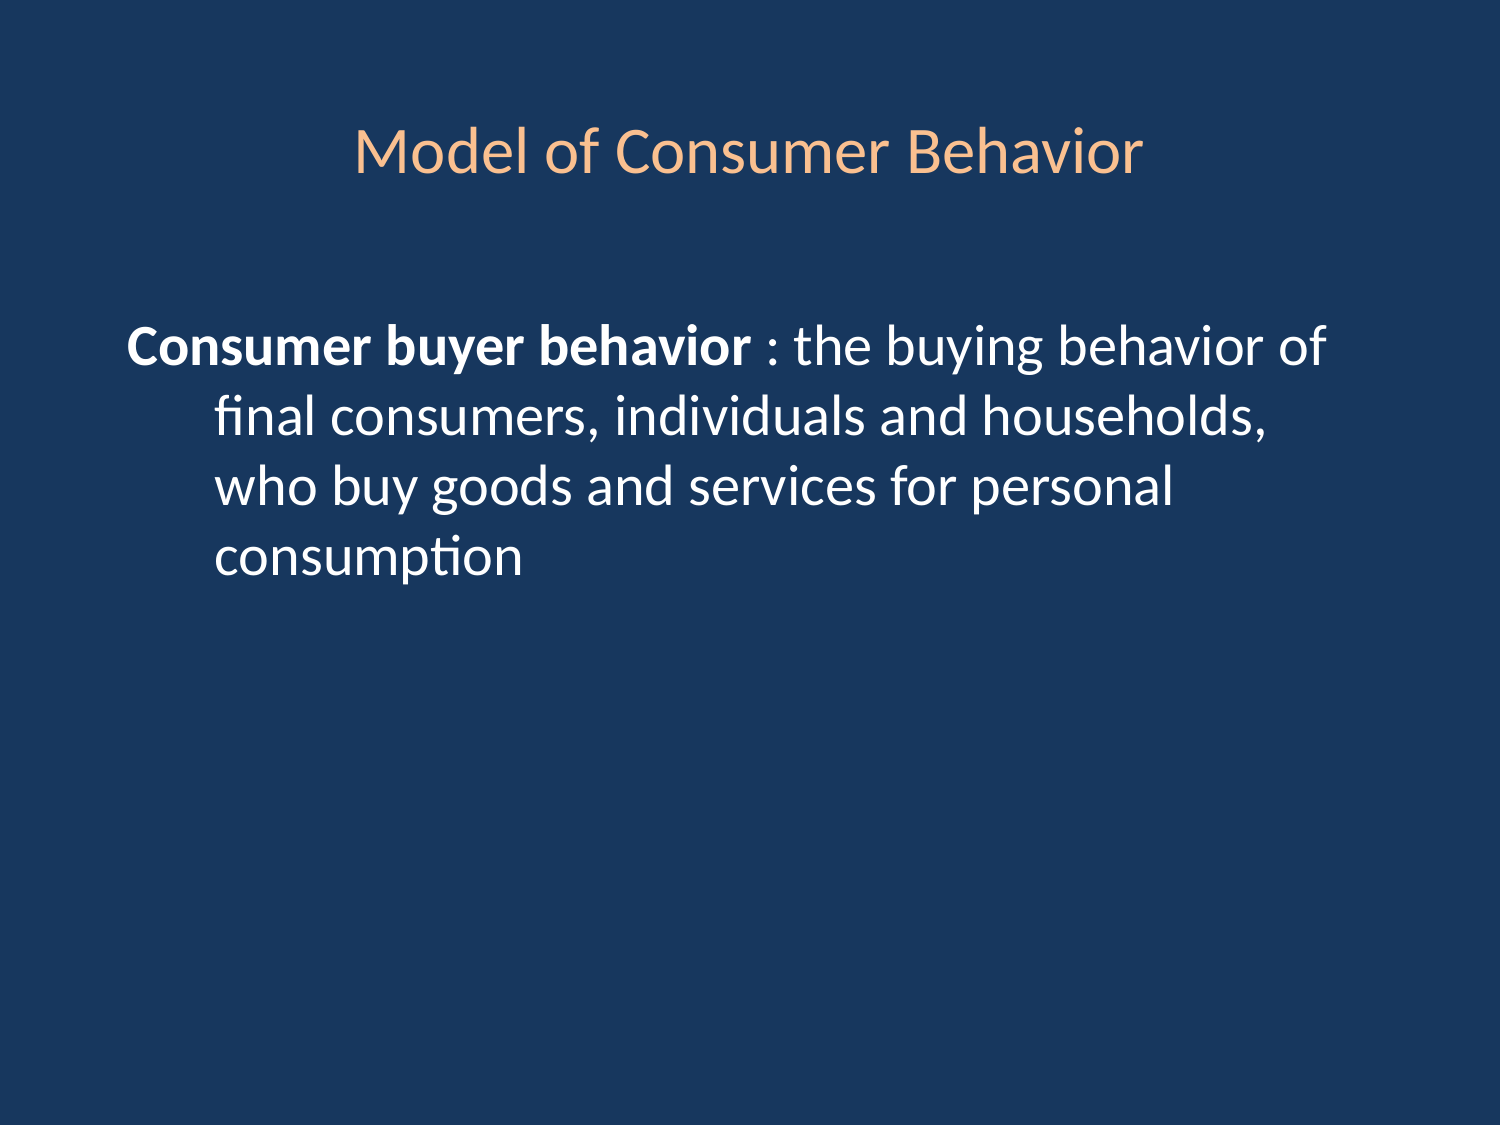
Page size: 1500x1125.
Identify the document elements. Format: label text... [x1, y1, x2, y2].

text_box Consumer buyer behavior : the buying behavior of final consumers, individuals and households, who buy goods and services for personal consumption [112, 299, 1388, 975]
text_box Model of Consumer Behavior [112, 99, 1388, 288]
